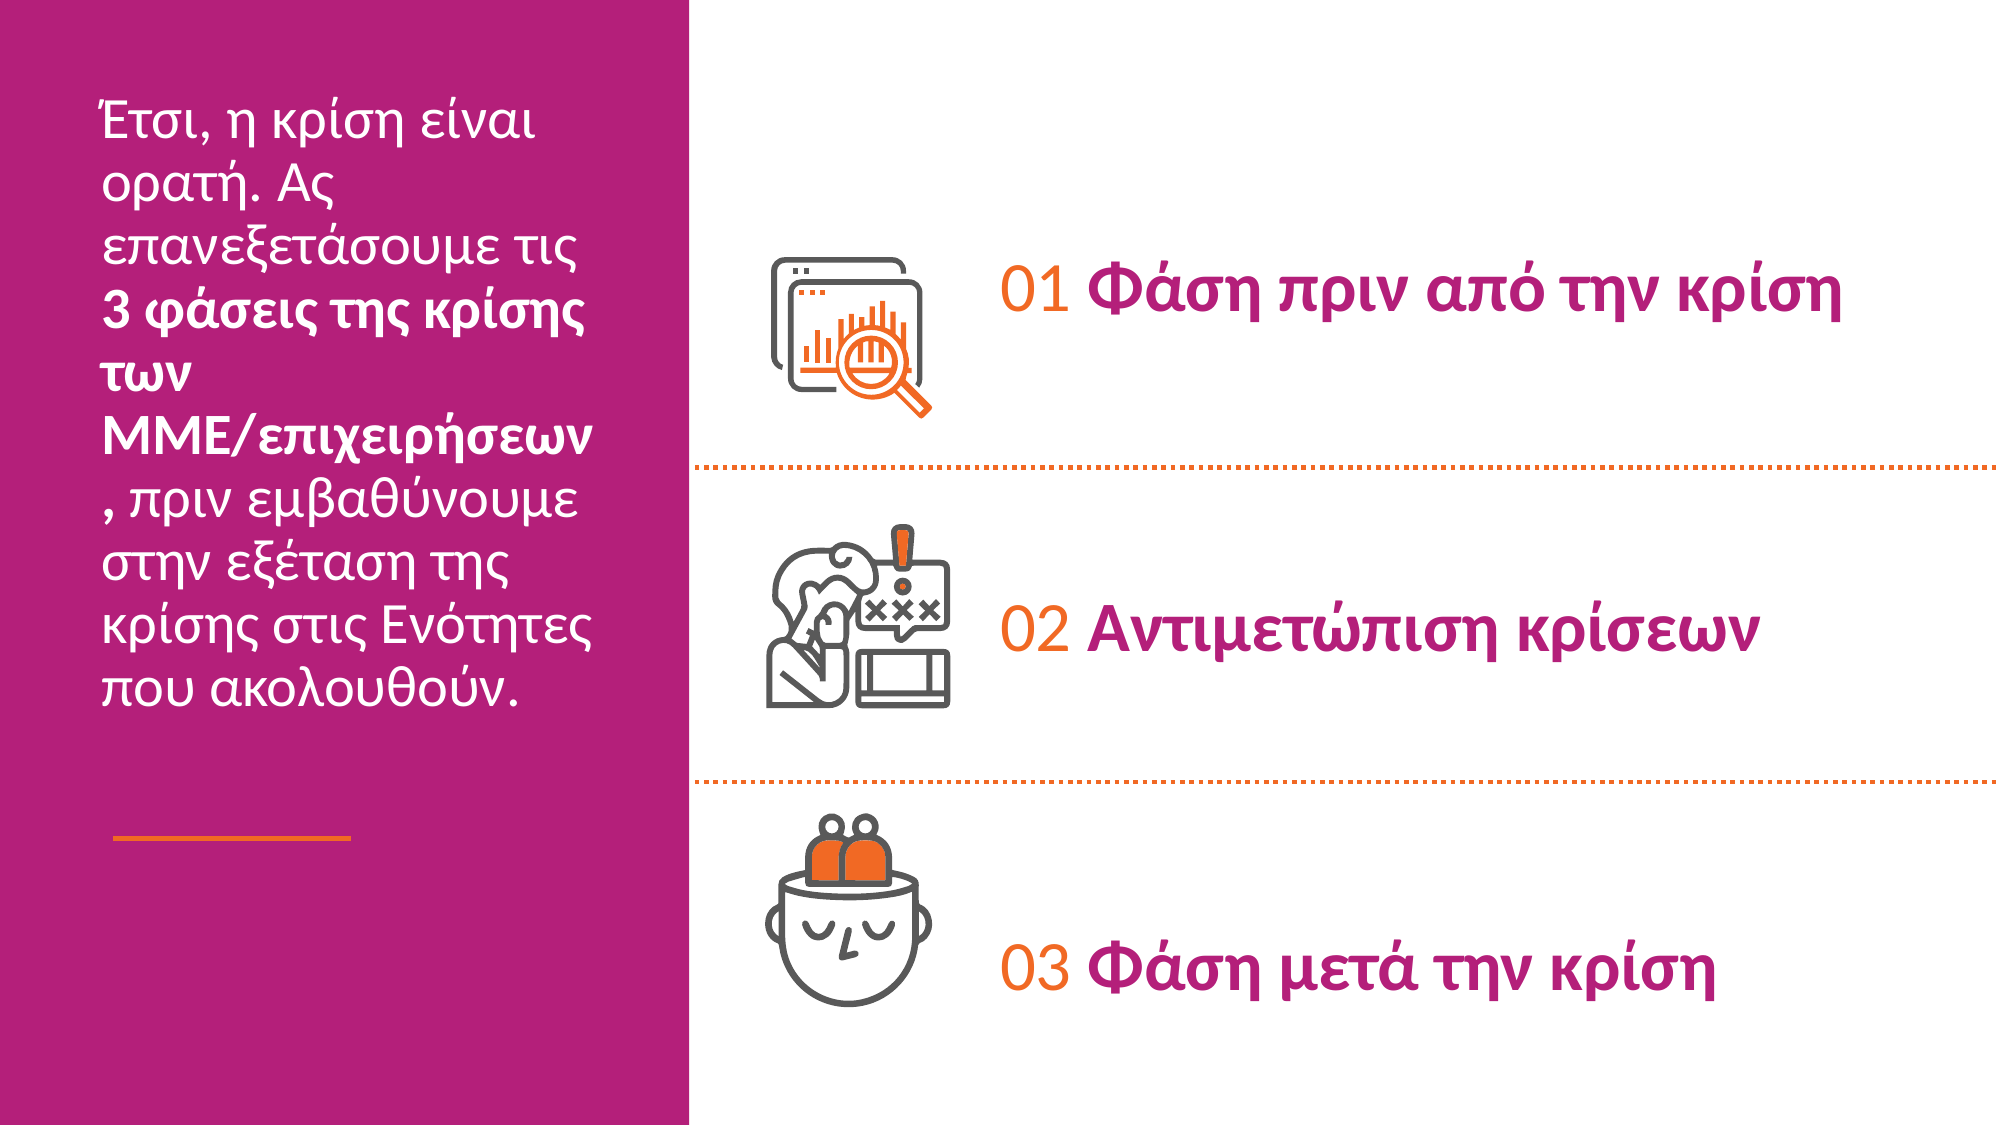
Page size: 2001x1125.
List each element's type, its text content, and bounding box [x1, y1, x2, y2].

text_box 01 Φάση πριν από την κρίση 02 Αντιμετώπιση κρίσεων 03 Φάση μετά την κρίση [985, 468, 1966, 781]
text_box 01 Φάση πριν από την κρίση 02 Αντιμετώπιση κρίσεων 03 Φάση μετά την κρίση [985, 783, 1966, 1125]
text_box [0, 0, 690, 1125]
list Έτσι, η κρίση είναι ορατή. Ας επανεξετάσουμε τις 3 φάσεις της κρίσης των ΜΜΕ/επιχειρήσεων, πριν εμβαθύνουμε στην εξέταση της κρίσης στις Ενότητες που ακολουθούν. [86, 80, 614, 737]
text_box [765, 813, 933, 1008]
text_box [113, 836, 351, 841]
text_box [771, 257, 933, 419]
text_box 01 Φάση πριν από την κρίση 02 Αντιμετώπιση κρίσεων 03 Φάση μετά την κρίση [985, 233, 1966, 467]
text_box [766, 524, 951, 709]
